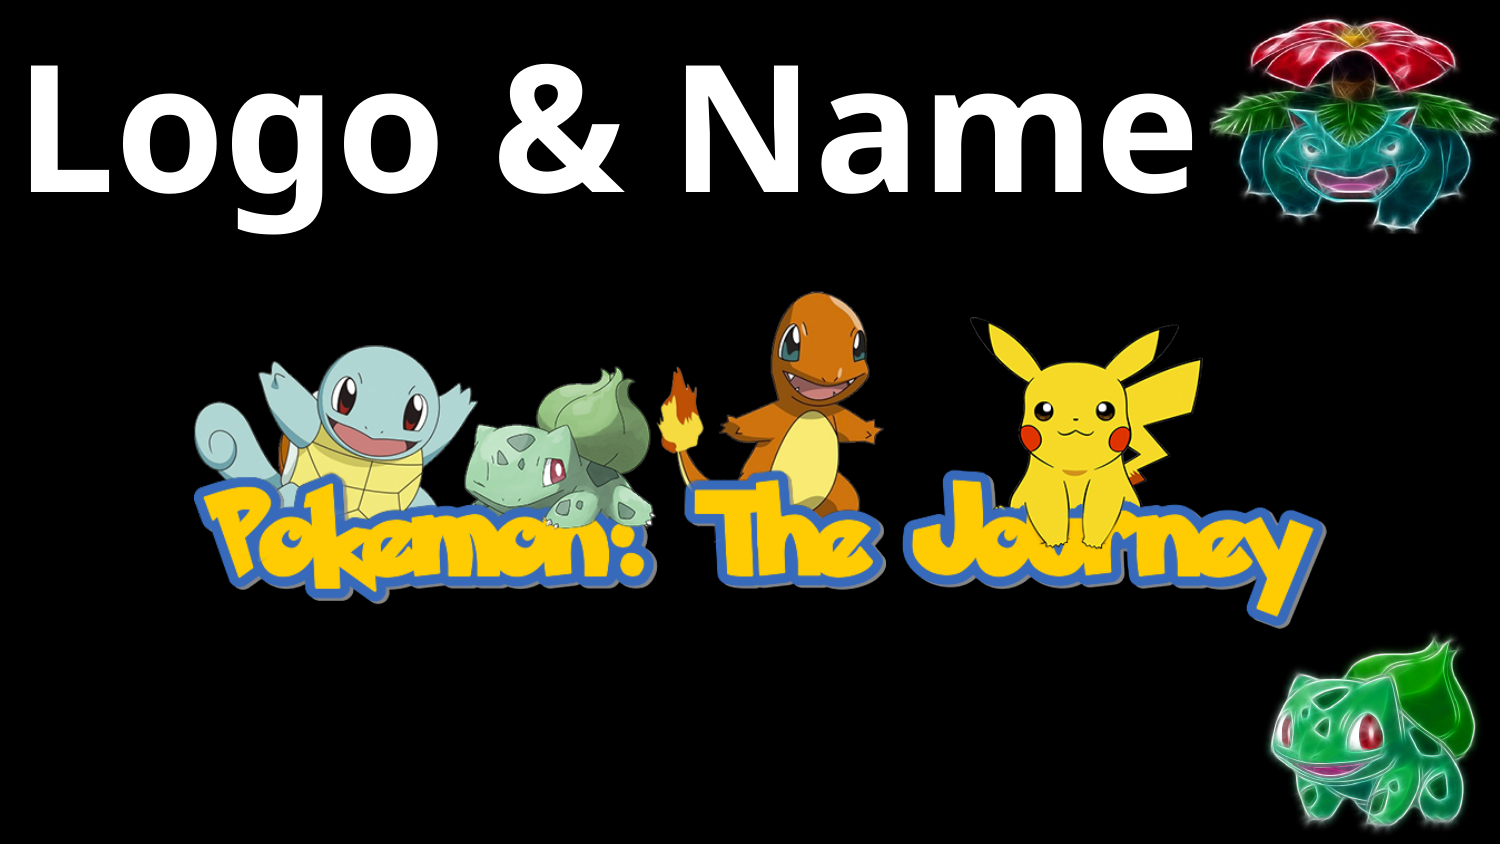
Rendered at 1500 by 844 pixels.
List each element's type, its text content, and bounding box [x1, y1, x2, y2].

title Logo & Name [0, 0, 1210, 216]
picture [193, 2, 1500, 844]
